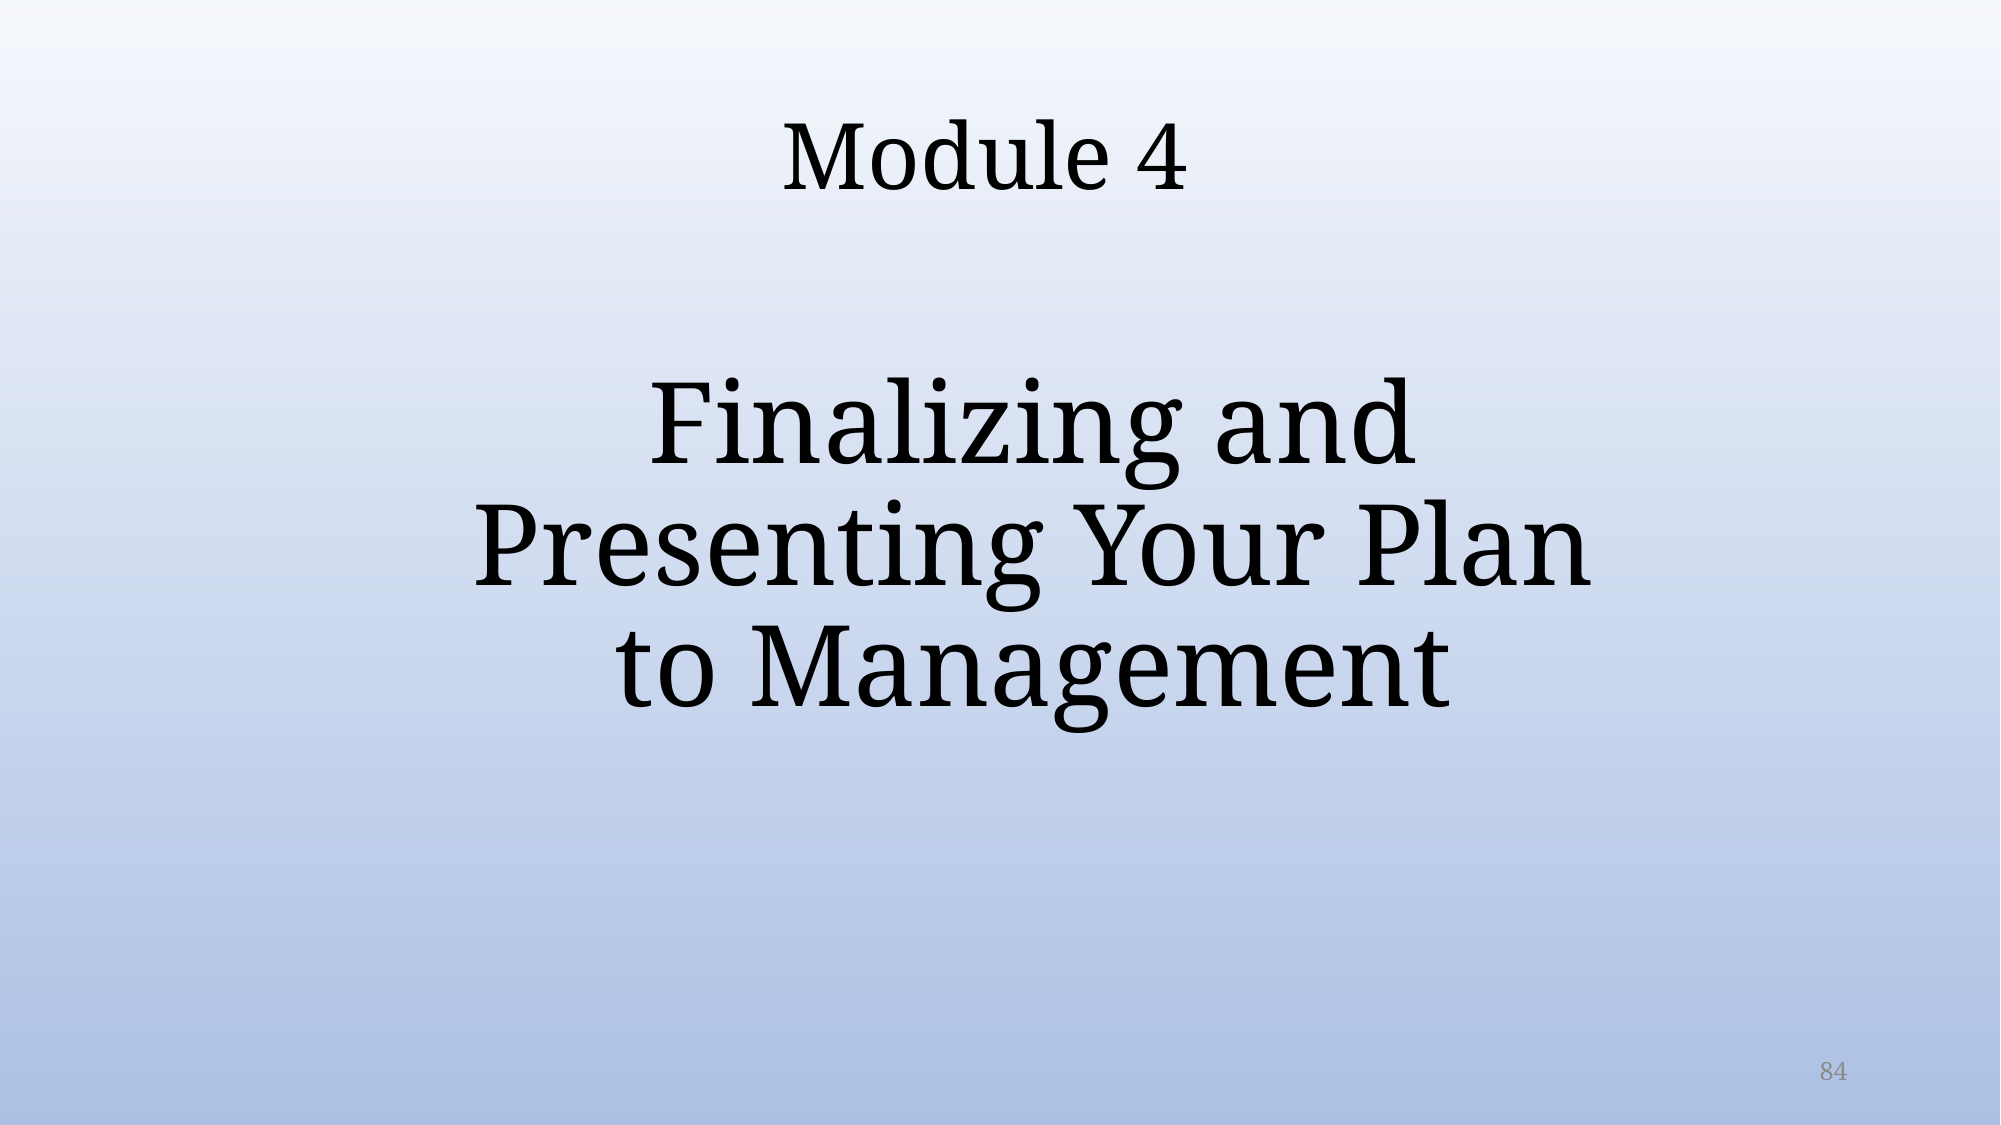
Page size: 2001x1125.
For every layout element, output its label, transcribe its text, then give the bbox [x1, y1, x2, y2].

list Finalizing and Presenting Your Plan to Management [412, 358, 1655, 1073]
title Module 4 [122, 51, 1848, 269]
slide_number 84 [1412, 1042, 1863, 1103]
